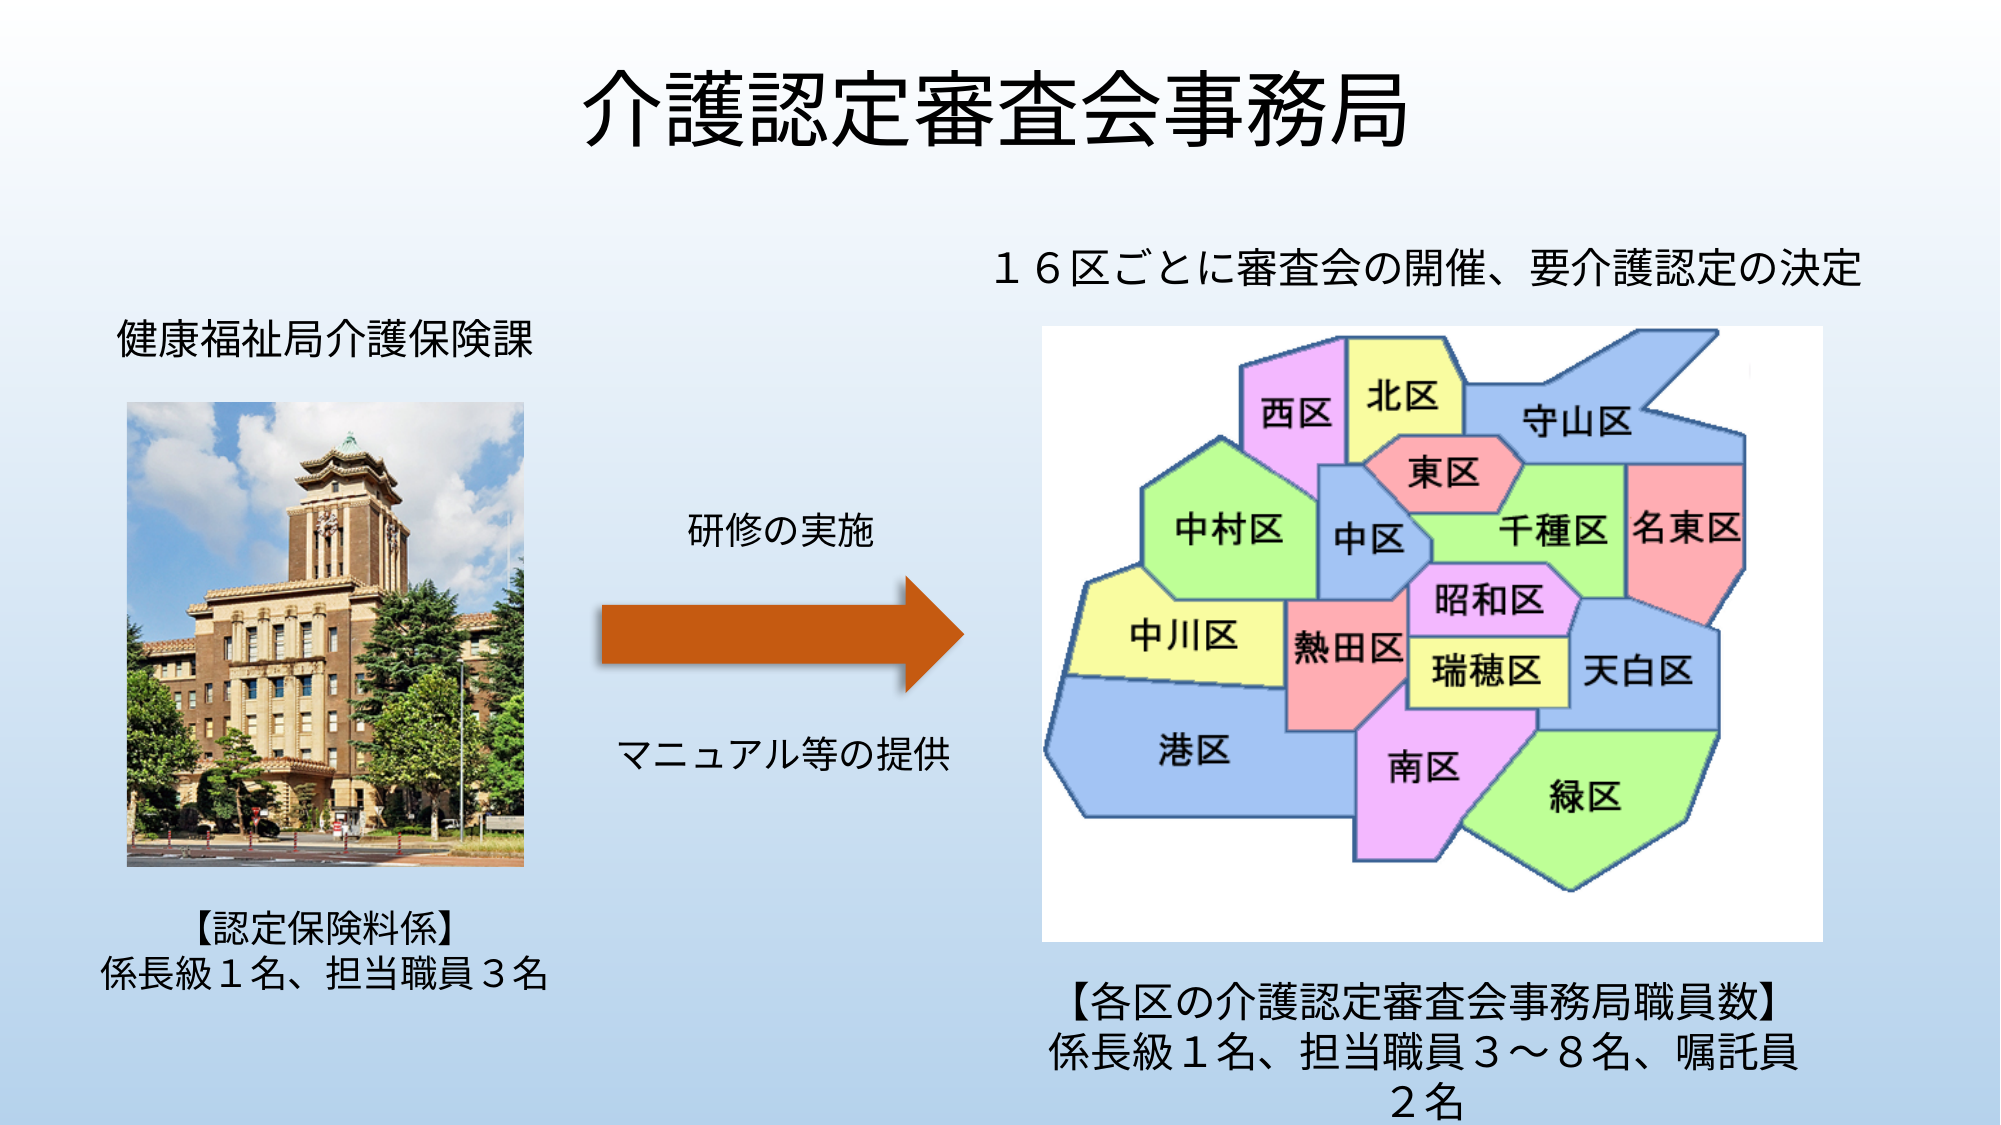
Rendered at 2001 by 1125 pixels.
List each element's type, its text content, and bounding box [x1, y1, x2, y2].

picture [1042, 326, 1823, 942]
text_box 【各区の介護認定審査会事務局職員数】 係長級１名、担当職員３～８名、嘱託員２名 [1015, 968, 1834, 1125]
text_box 【認定保険料係】 係長級１名、担当職員３名 [85, 897, 566, 1003]
text_box 健康福祉局介護保険課 [101, 306, 549, 371]
text_box [601, 572, 966, 696]
text_box 研修の実施 [672, 499, 891, 560]
text_box 介護認定審査会事務局 [565, 49, 1428, 165]
text_box １６区ごとに審査会の開催、要介護認定の決定 [971, 234, 1878, 299]
text_box マニュアル等の提供 [600, 723, 967, 784]
picture [126, 402, 524, 867]
